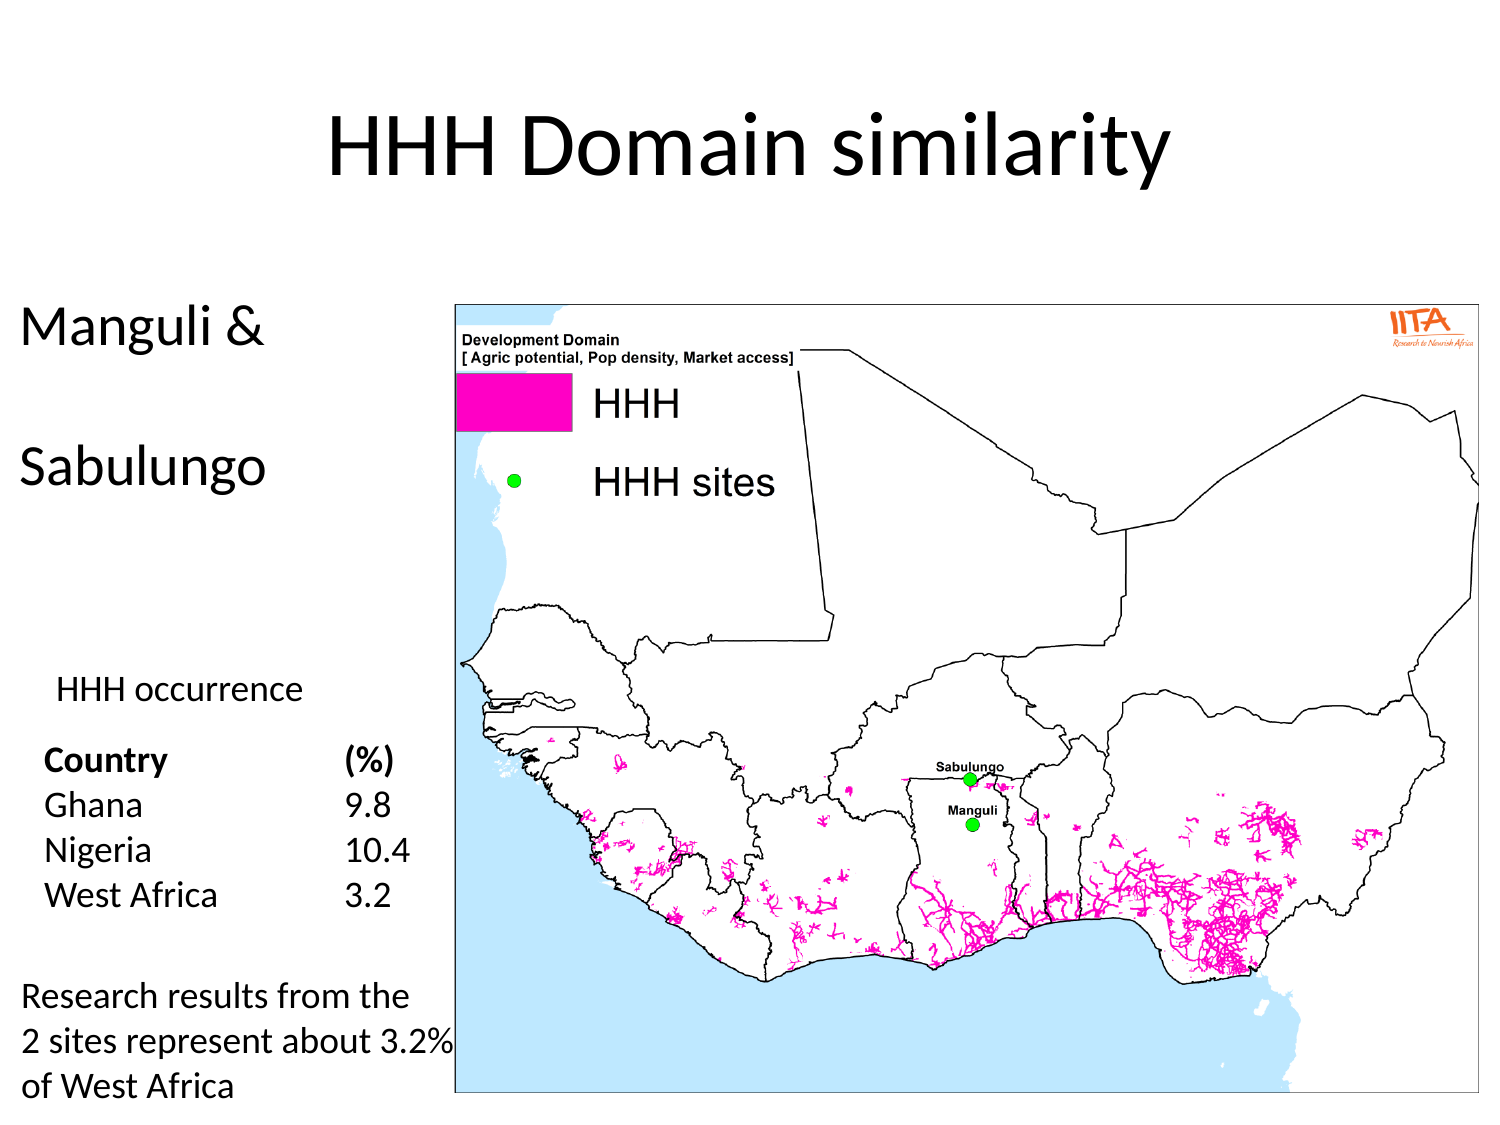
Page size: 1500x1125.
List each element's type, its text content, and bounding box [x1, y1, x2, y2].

text_box Manguli & Sabulungo [5, 279, 443, 505]
title HHH Domain similarity [75, 45, 1425, 233]
text_box Research results from the 2 sites represent about 3.2% of West Africa [6, 964, 478, 1114]
text_box HHH occurrence [41, 656, 332, 717]
text_box Country (%) Ghana 9.8 Nigeria 10.4 West Africa 3.2 [29, 727, 443, 923]
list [451, 302, 1480, 1093]
